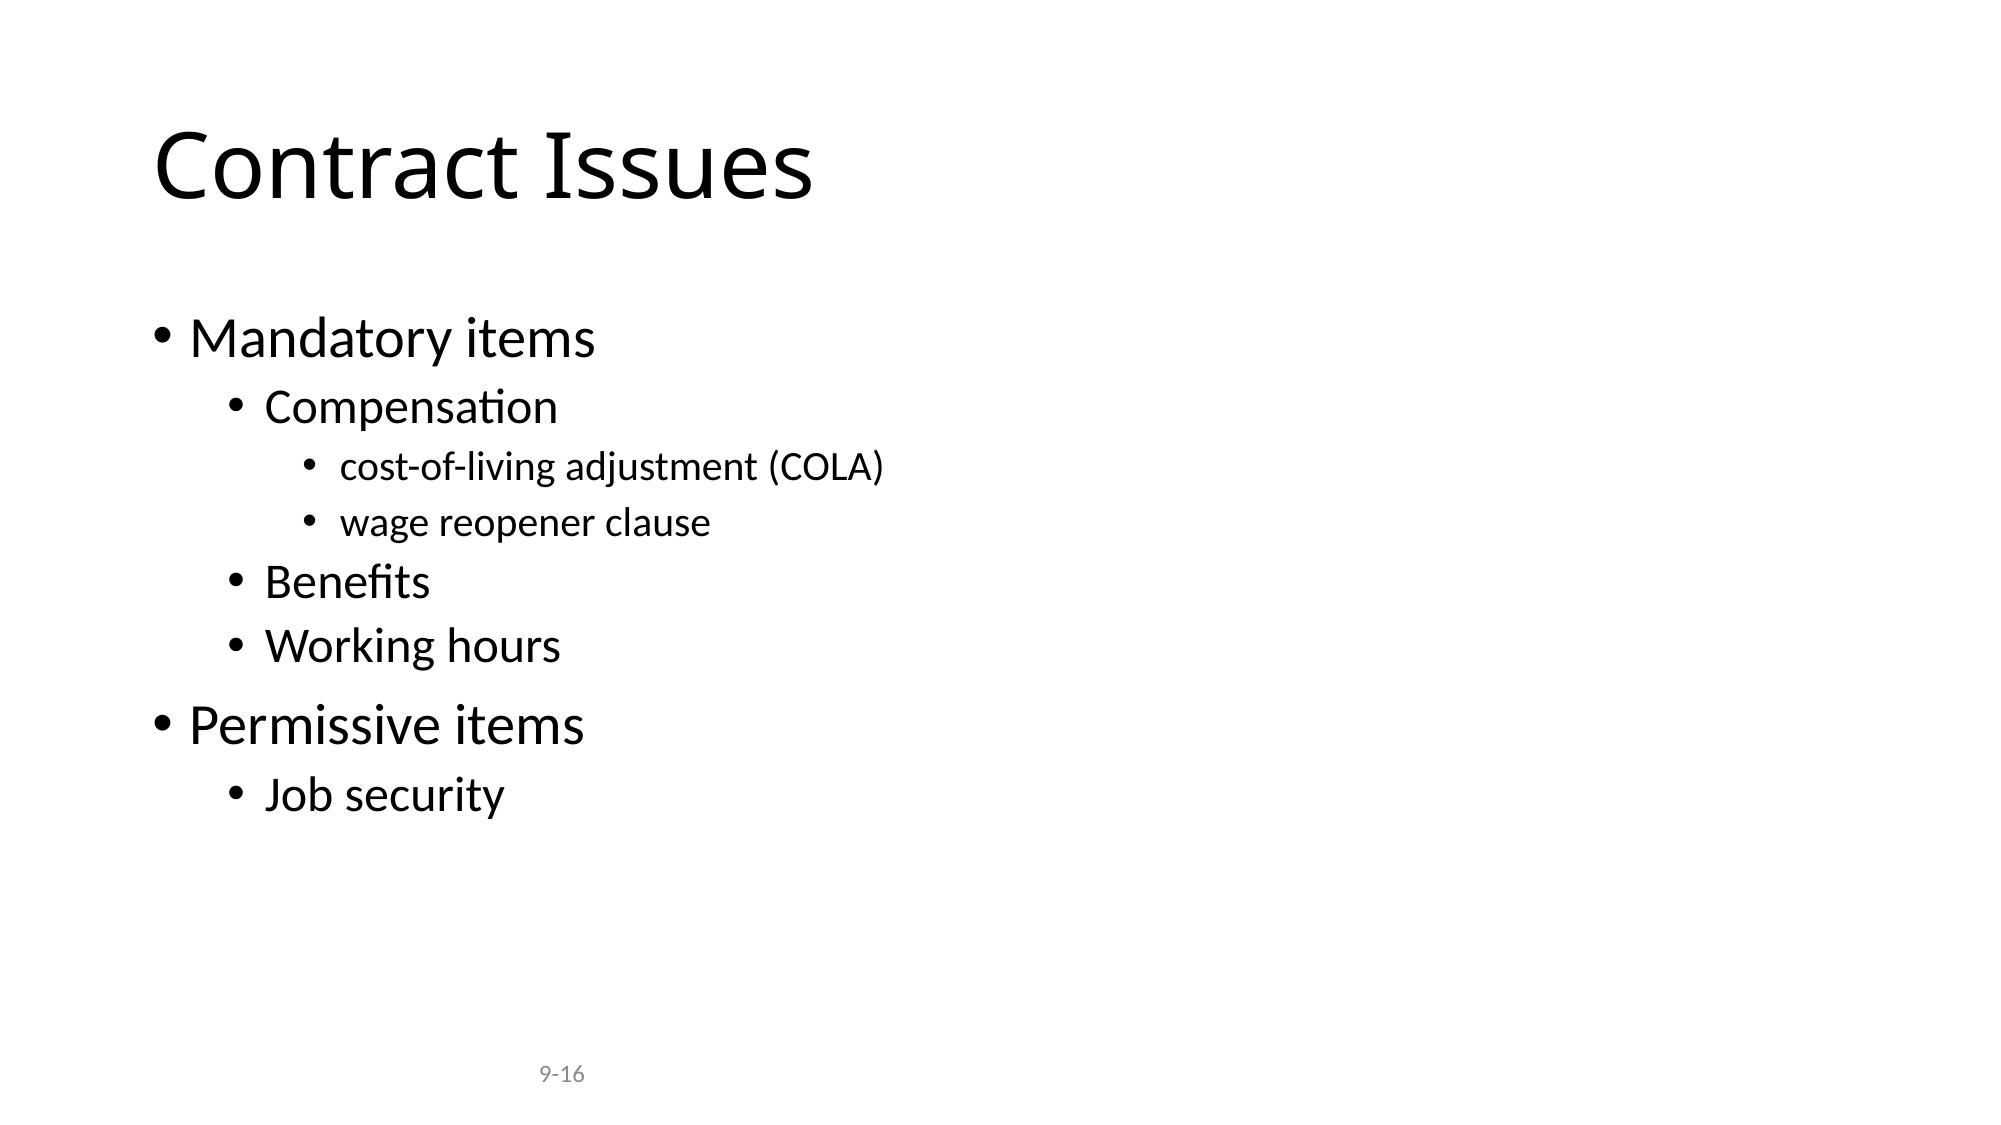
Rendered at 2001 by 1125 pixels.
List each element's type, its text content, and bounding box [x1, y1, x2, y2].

list Mandatory items Compensation cost-of-living adjustment (COLA) wage reopener clause Benefits Working hours Permissive items Job security [137, 299, 1863, 1014]
title Contract Issues [137, 59, 1863, 278]
slide_number 9-16 [249, 1042, 600, 1103]
